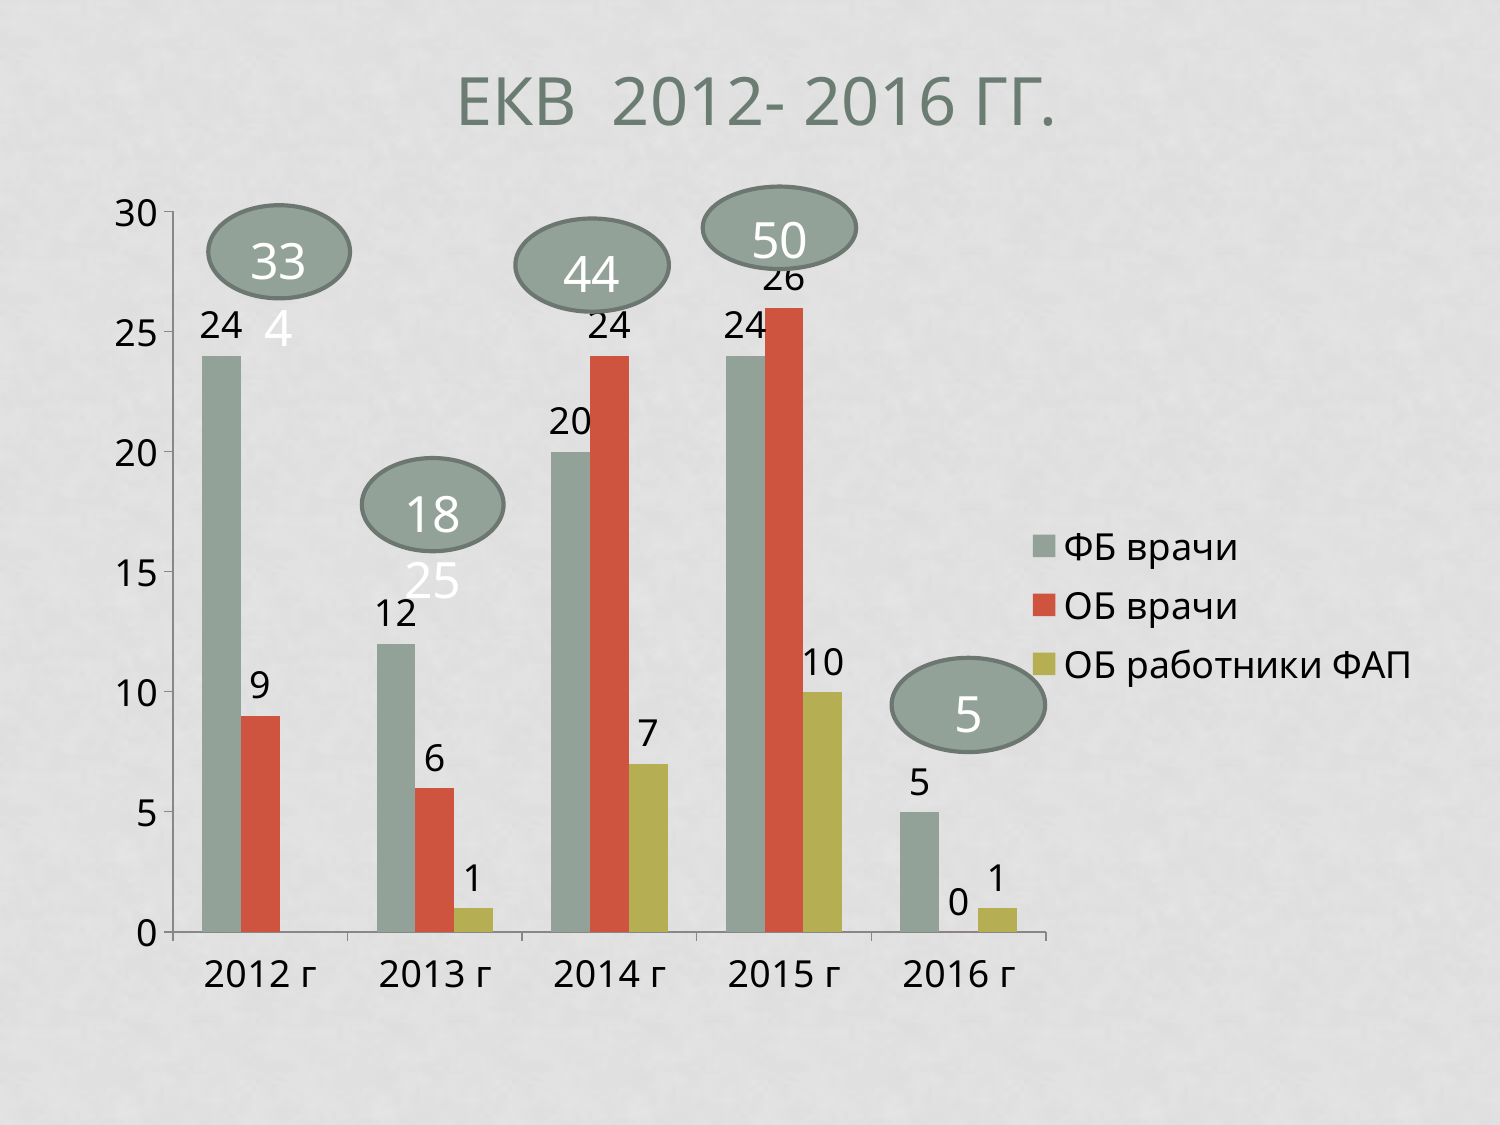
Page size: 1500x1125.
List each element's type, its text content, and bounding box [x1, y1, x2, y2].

title ЕКВ 2012- 2016 гг. [69, 42, 1425, 149]
chart [88, 184, 1439, 1024]
